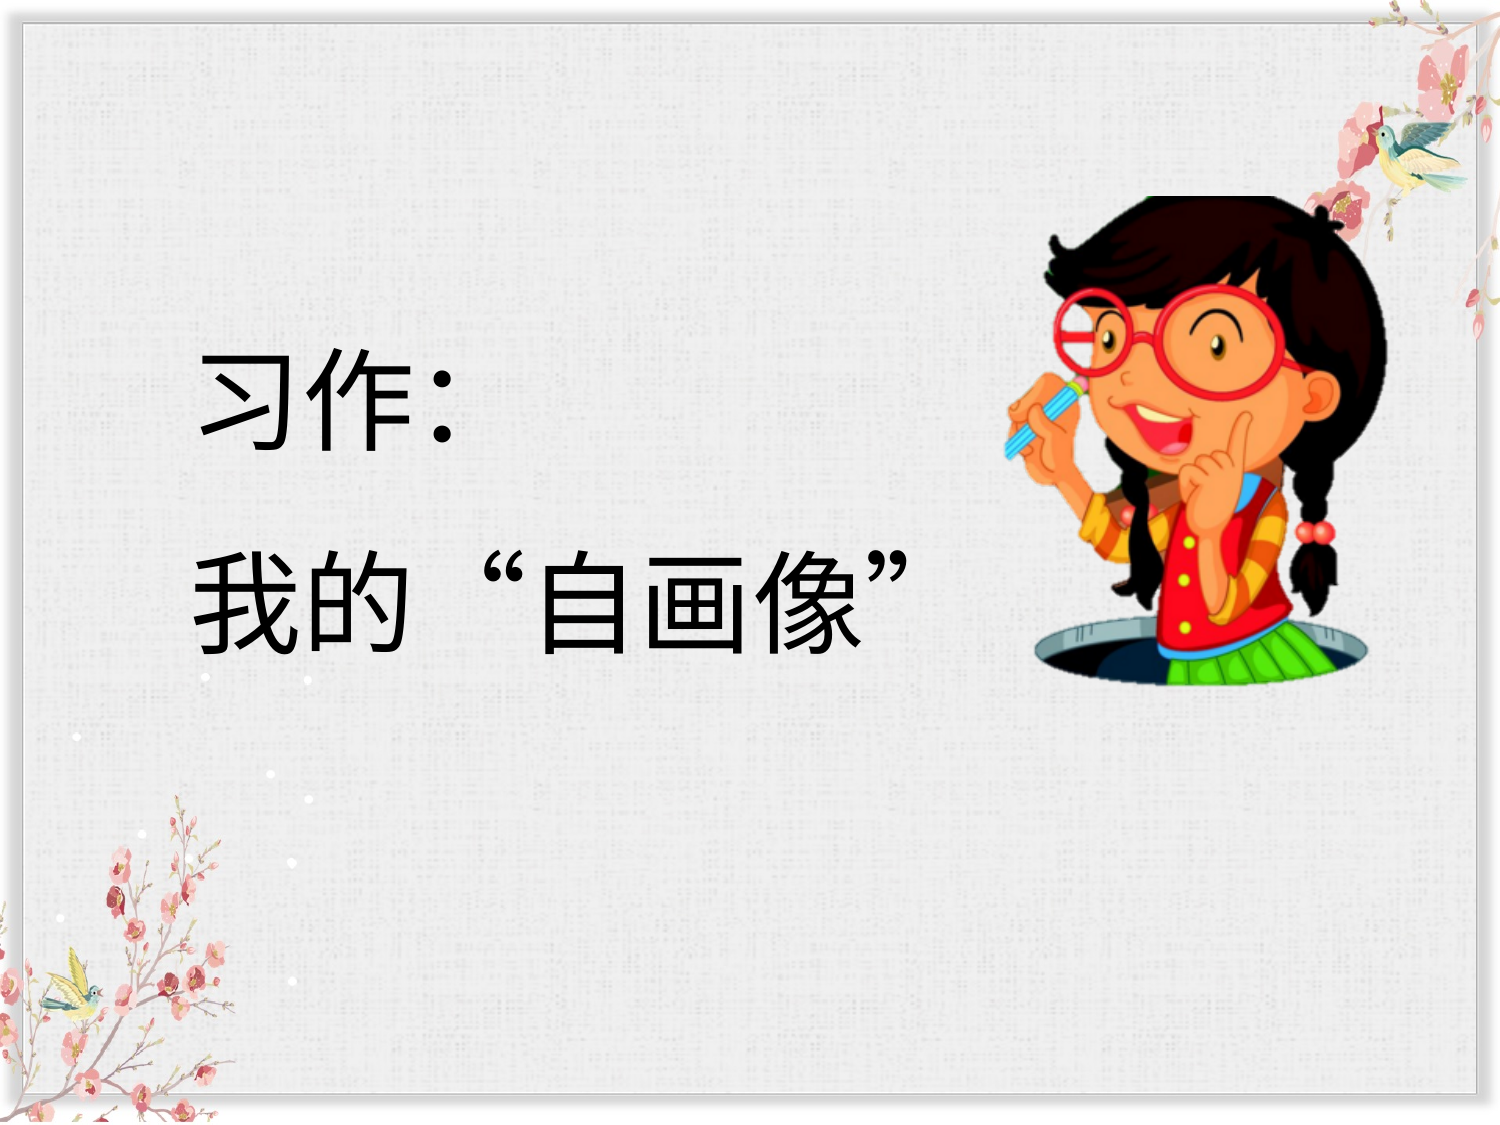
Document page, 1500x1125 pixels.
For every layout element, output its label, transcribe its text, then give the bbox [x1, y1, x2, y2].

picture [0, 0, 1500, 1125]
text_box 习作： 我的“自画像” [175, 255, 985, 676]
